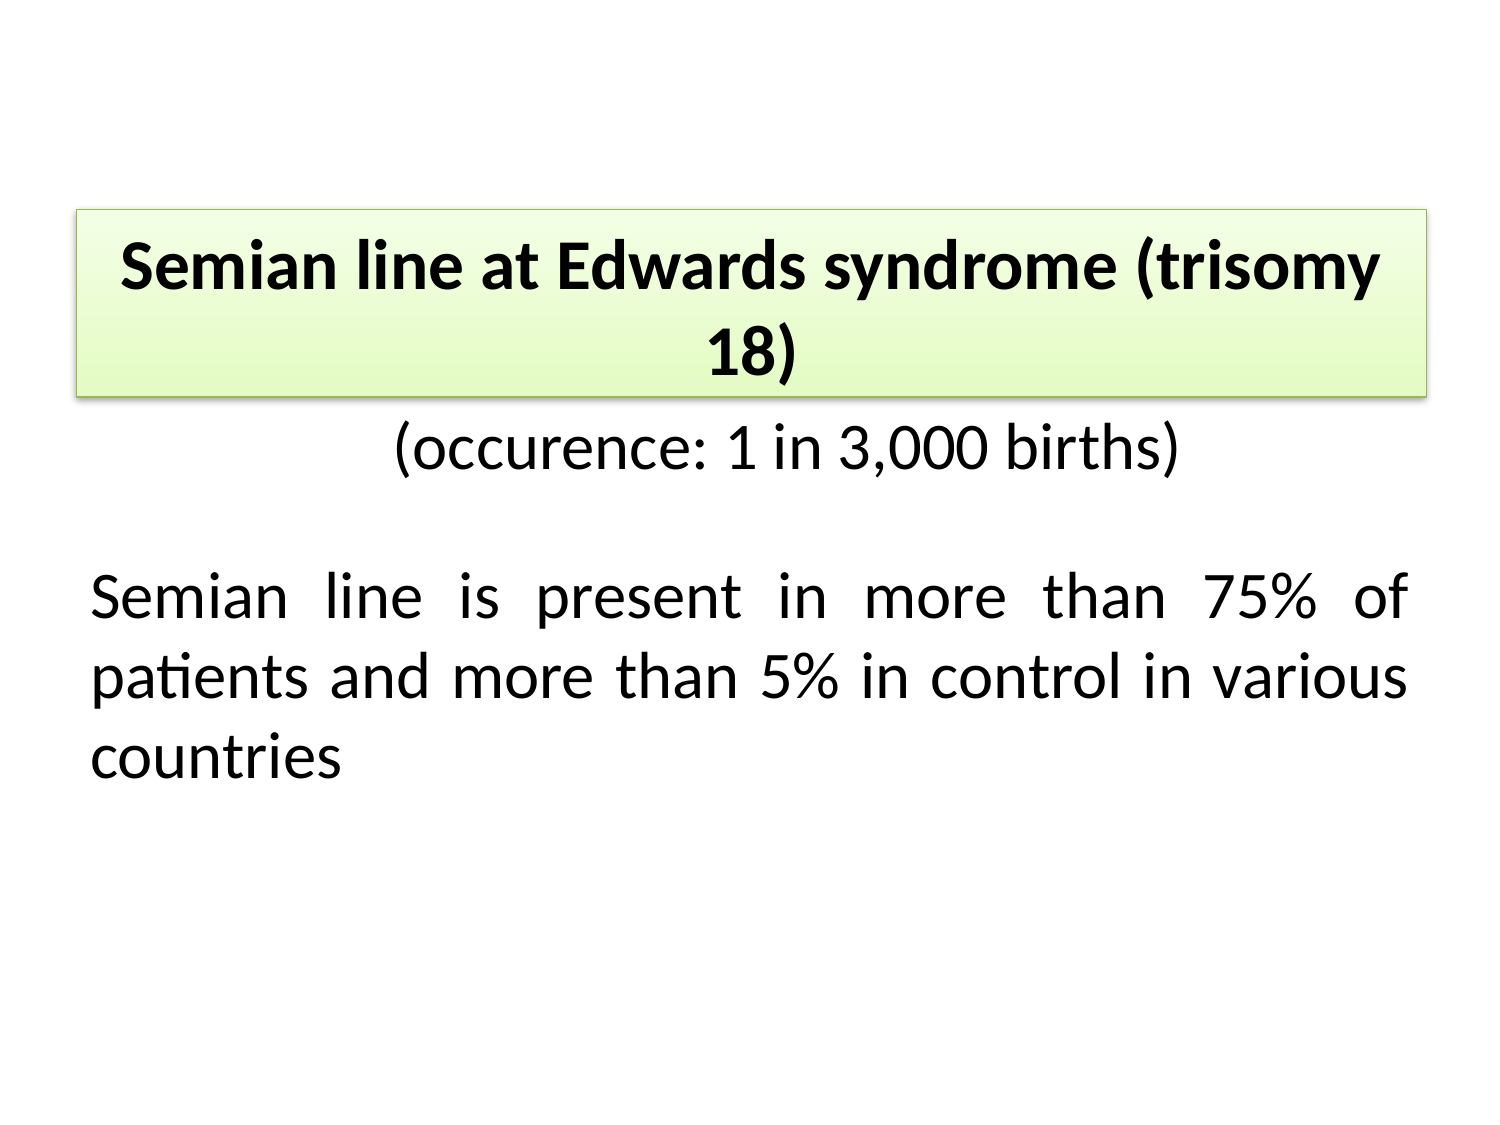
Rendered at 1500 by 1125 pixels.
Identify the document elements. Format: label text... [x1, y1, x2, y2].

list Semian line is present in more than 75% of patients and more than 5% in control in various countries [75, 290, 1425, 835]
title Semian line at Edwards syndrome (trisomy 18) [76, 209, 1427, 395]
text_box (occurence: 1 in 3,000 births) [377, 395, 1500, 491]
